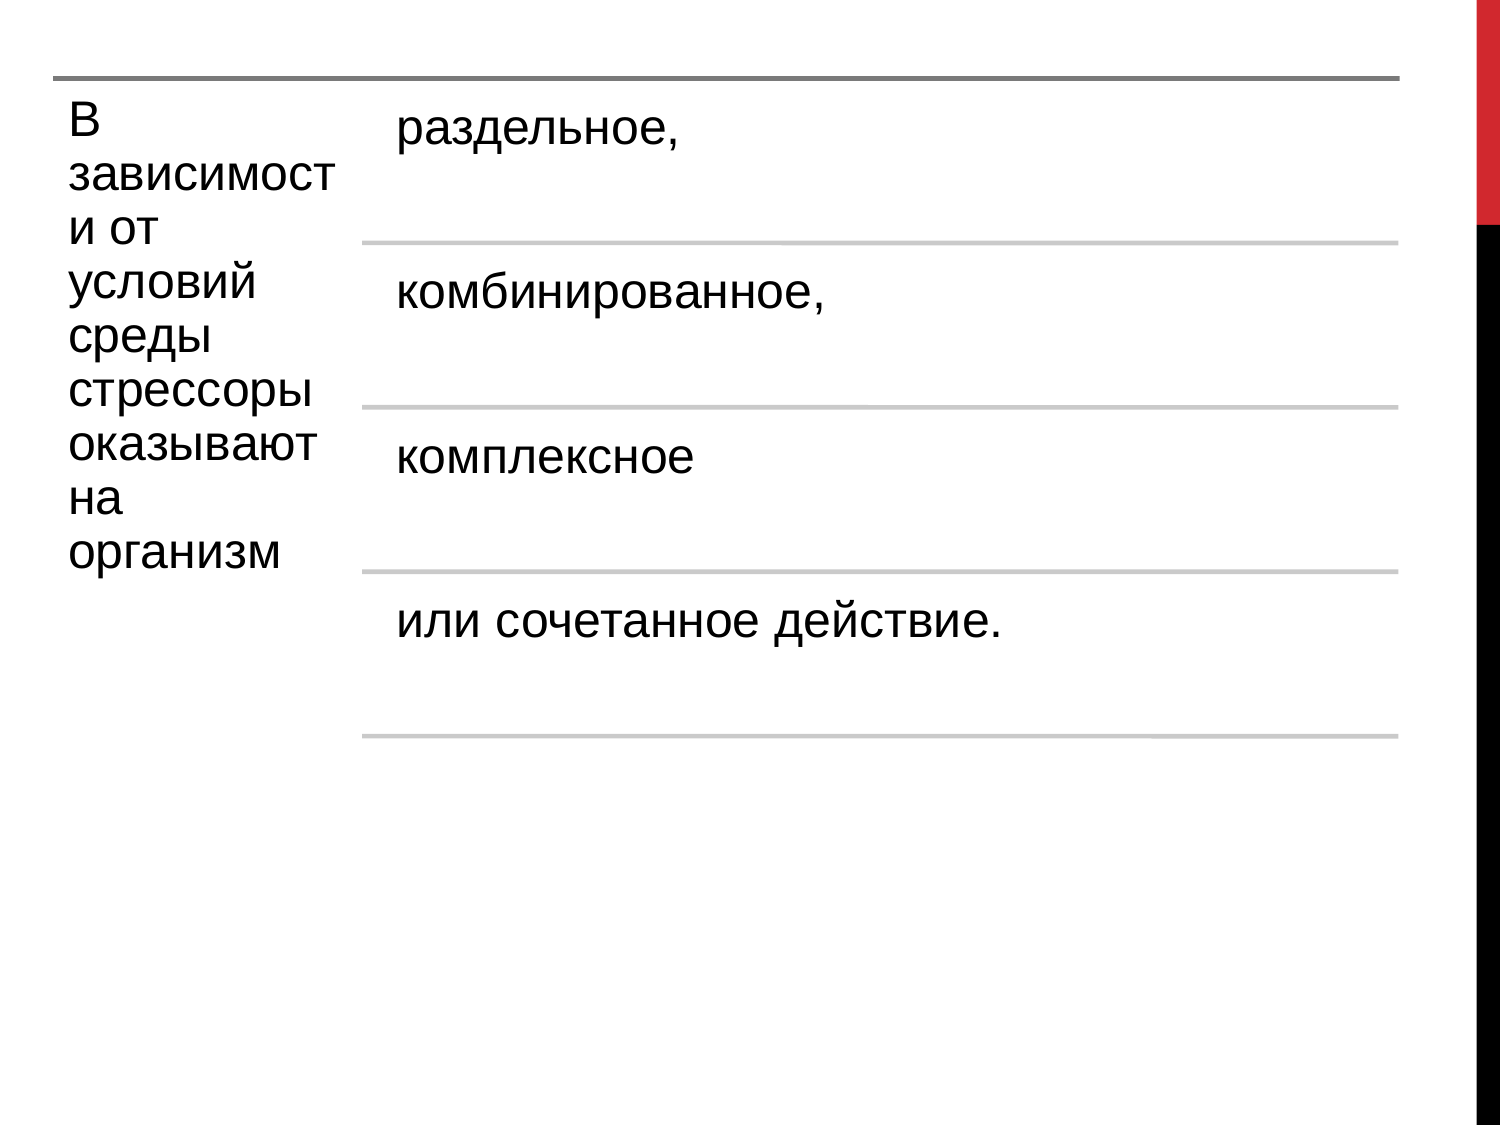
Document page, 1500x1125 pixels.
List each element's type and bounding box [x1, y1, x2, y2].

text_box [52, 77, 1401, 746]
